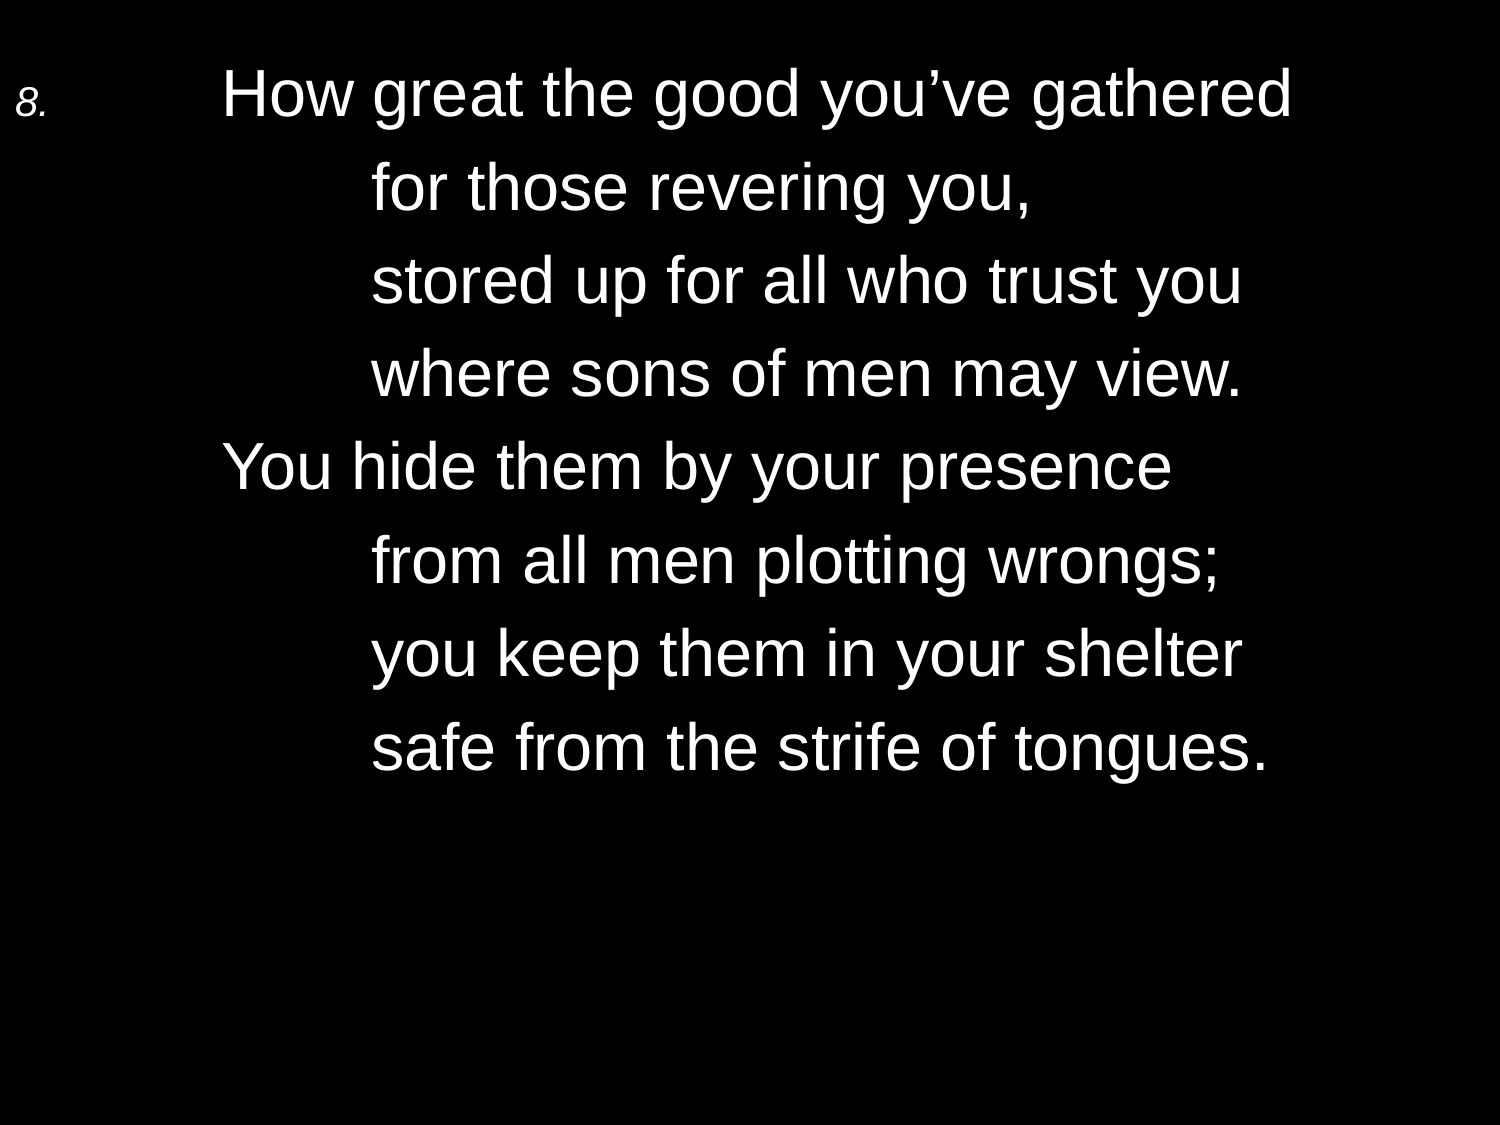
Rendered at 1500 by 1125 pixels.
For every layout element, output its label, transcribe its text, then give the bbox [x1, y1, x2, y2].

list 8. How great the good you’ve gathered for those revering you, stored up for all who trust you where sons of men may view. You hide them by your presence from all men plotting wrongs; you keep them in your shelter safe from the strife of tongues. [0, 42, 1500, 1047]
